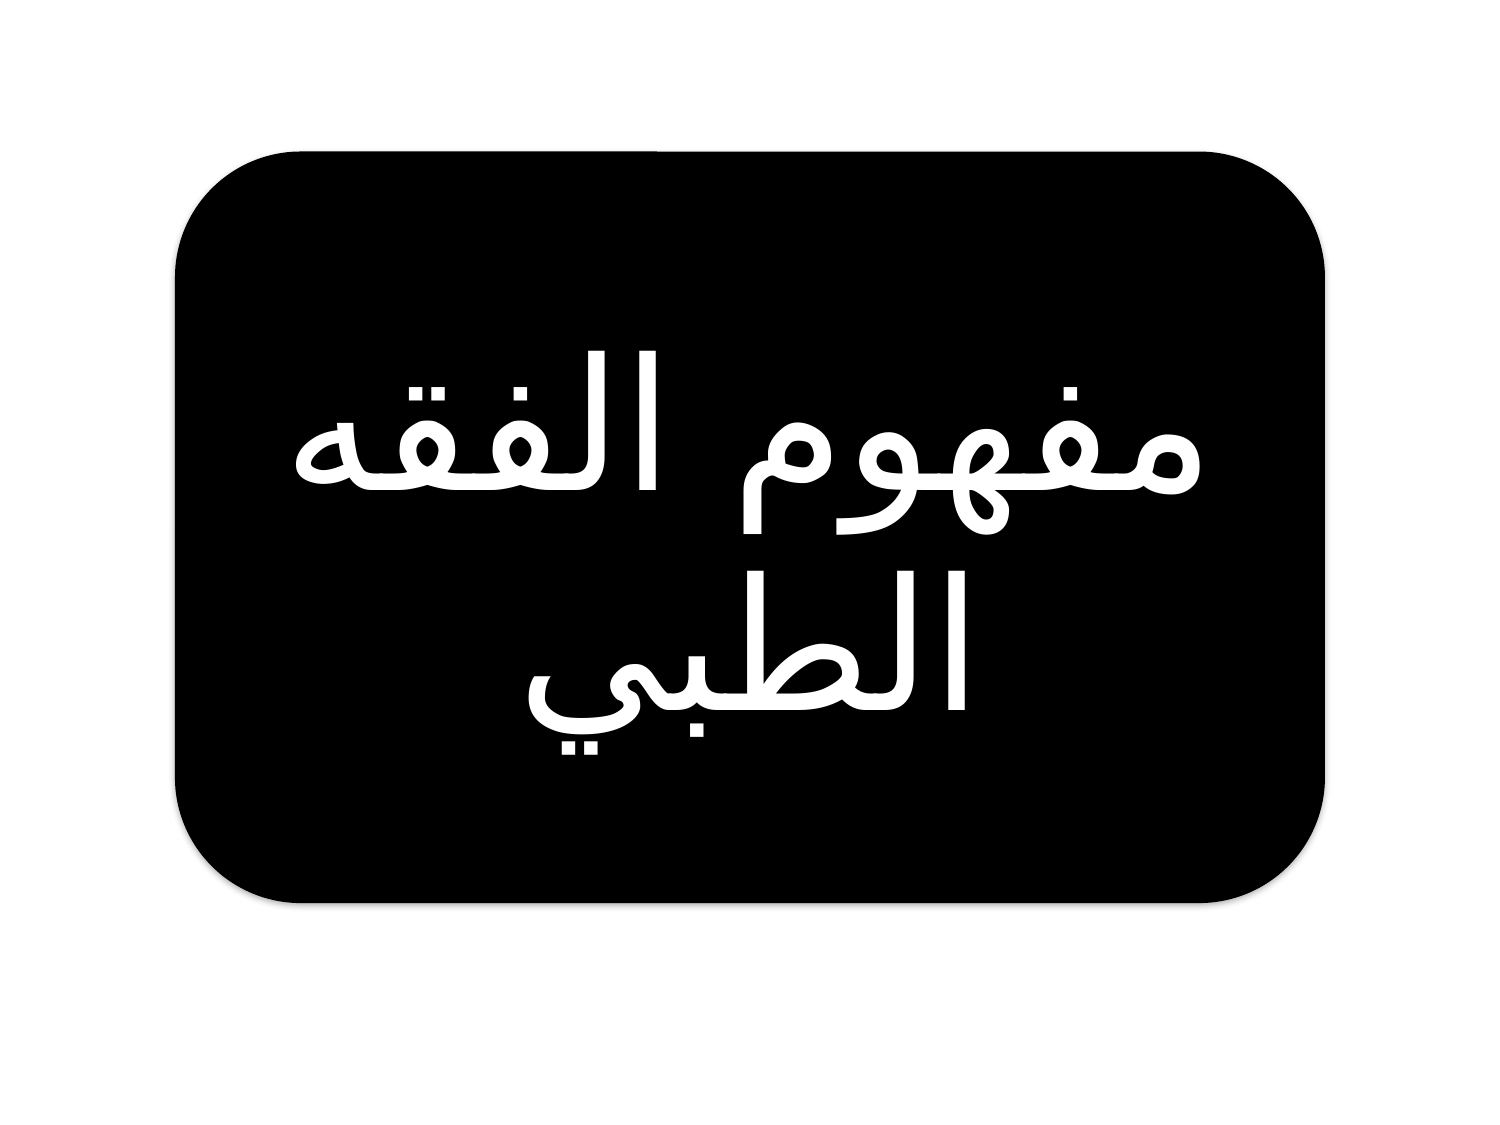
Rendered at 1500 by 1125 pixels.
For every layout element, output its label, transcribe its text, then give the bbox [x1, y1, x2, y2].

text_box مفهوم الفقه الطبي [174, 151, 1325, 904]
